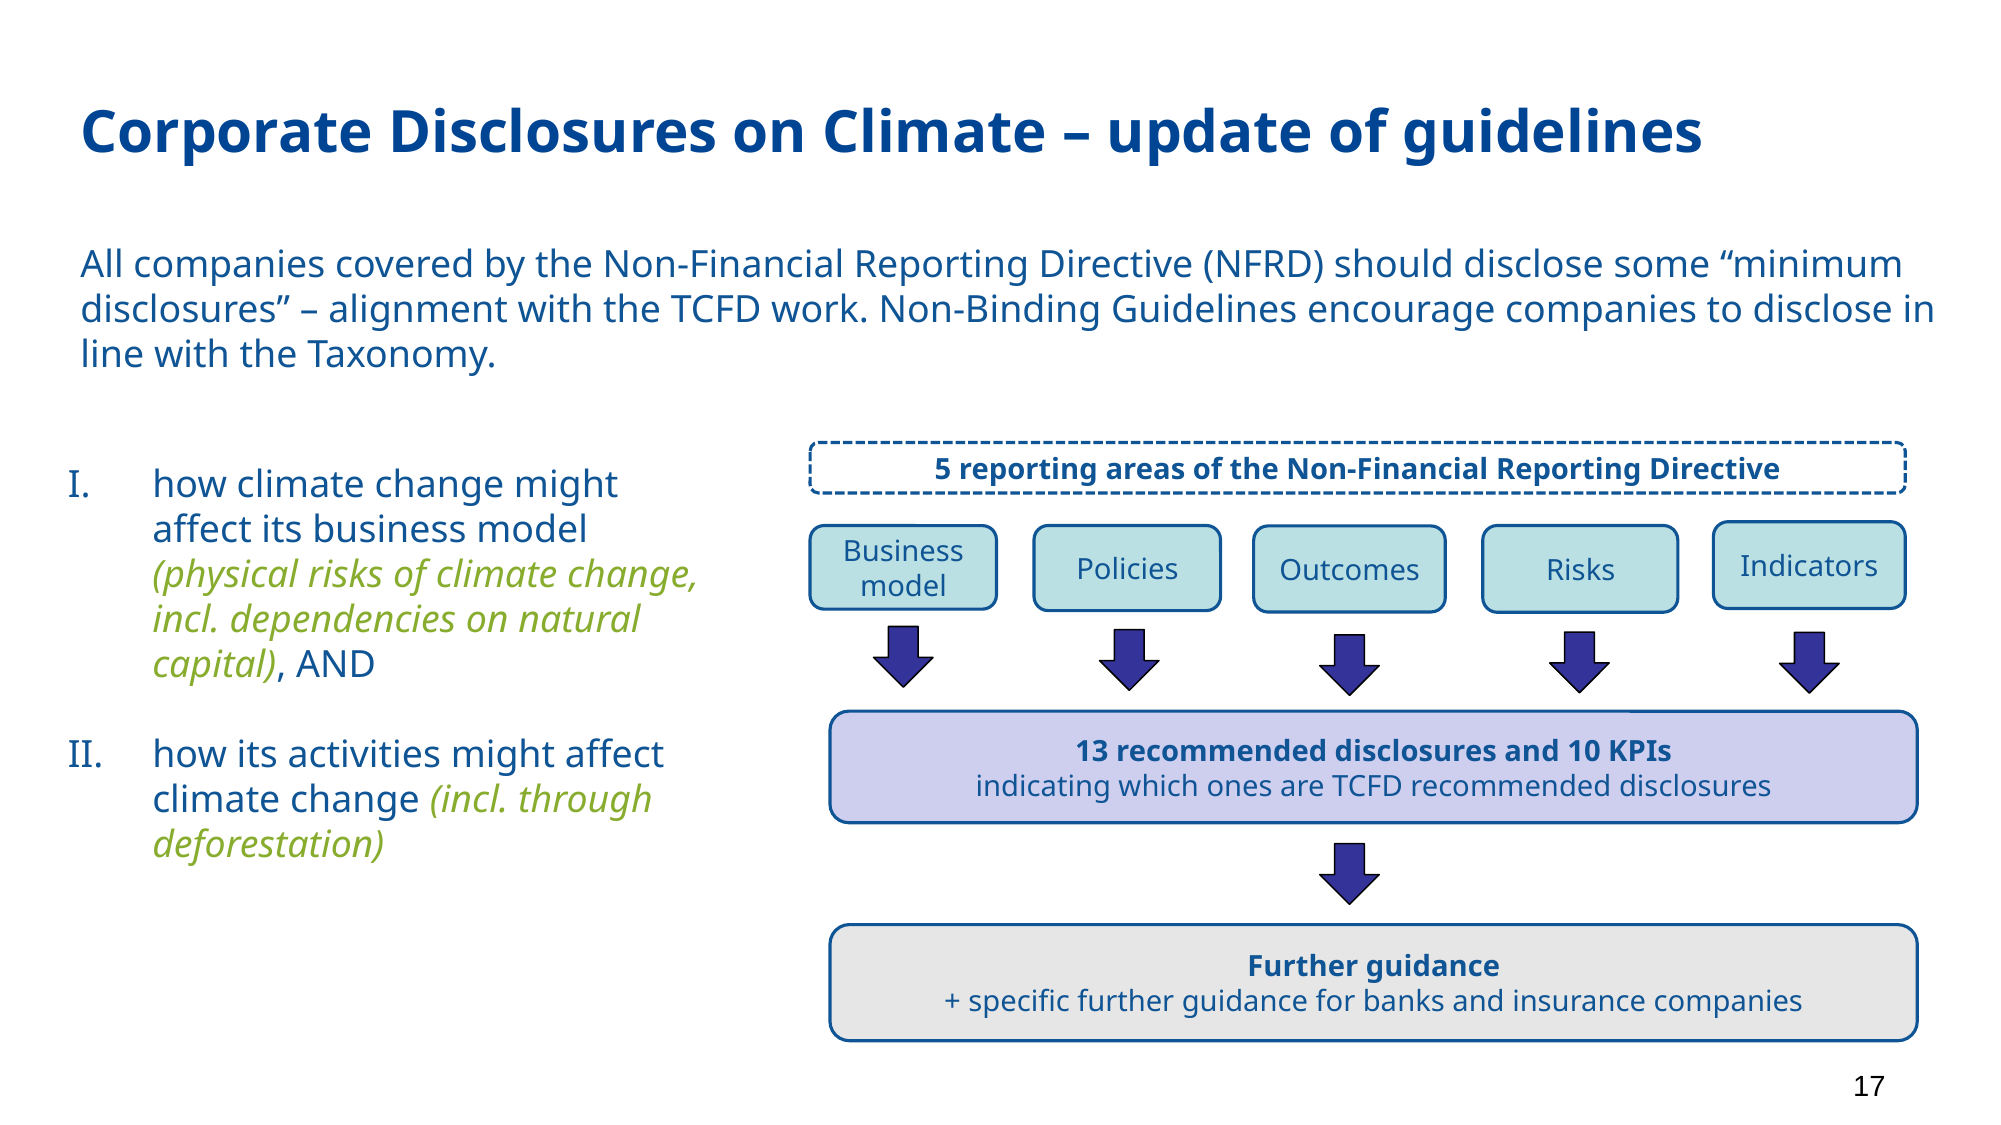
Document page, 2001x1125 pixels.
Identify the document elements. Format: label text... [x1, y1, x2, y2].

text_box Further guidance + specific further guidance for banks and insurance companies [829, 924, 1918, 1041]
text_box Outcomes [1253, 525, 1446, 613]
text_box how climate change might affect its business model (physical risks of climate change, incl. dependencies on natural capital), AND how its activities might affect climate change (incl. through deforestation) [53, 453, 739, 873]
text_box All companies covered by the Non-Financial Reporting Directive (NFRD) should disclose some “minimum disclosures” – alignment with the TCFD work. Non-Binding Guidelines encourage companies to disclose in line with the Taxonomy. [65, 232, 2000, 533]
text_box Business model [810, 525, 997, 610]
text_box 17 [1838, 1060, 1918, 1097]
text_box Risks [1482, 525, 1678, 613]
text_box [1099, 629, 1160, 691]
text_box [1549, 632, 1610, 693]
text_box [1319, 843, 1380, 905]
text_box Policies [1033, 525, 1221, 611]
text_box 5 reporting areas of the Non-Financial Reporting Directive [810, 442, 1906, 493]
text_box 13 recommended disclosures and 10 KPIs indicating which ones are TCFD recommended disclosures [829, 711, 1918, 823]
text_box Indicators [1713, 521, 1906, 609]
text_box [1779, 632, 1840, 694]
title Corporate Disclosures on Climate – update of guidelines [65, 75, 1968, 183]
text_box [873, 626, 934, 688]
text_box [1319, 634, 1380, 696]
